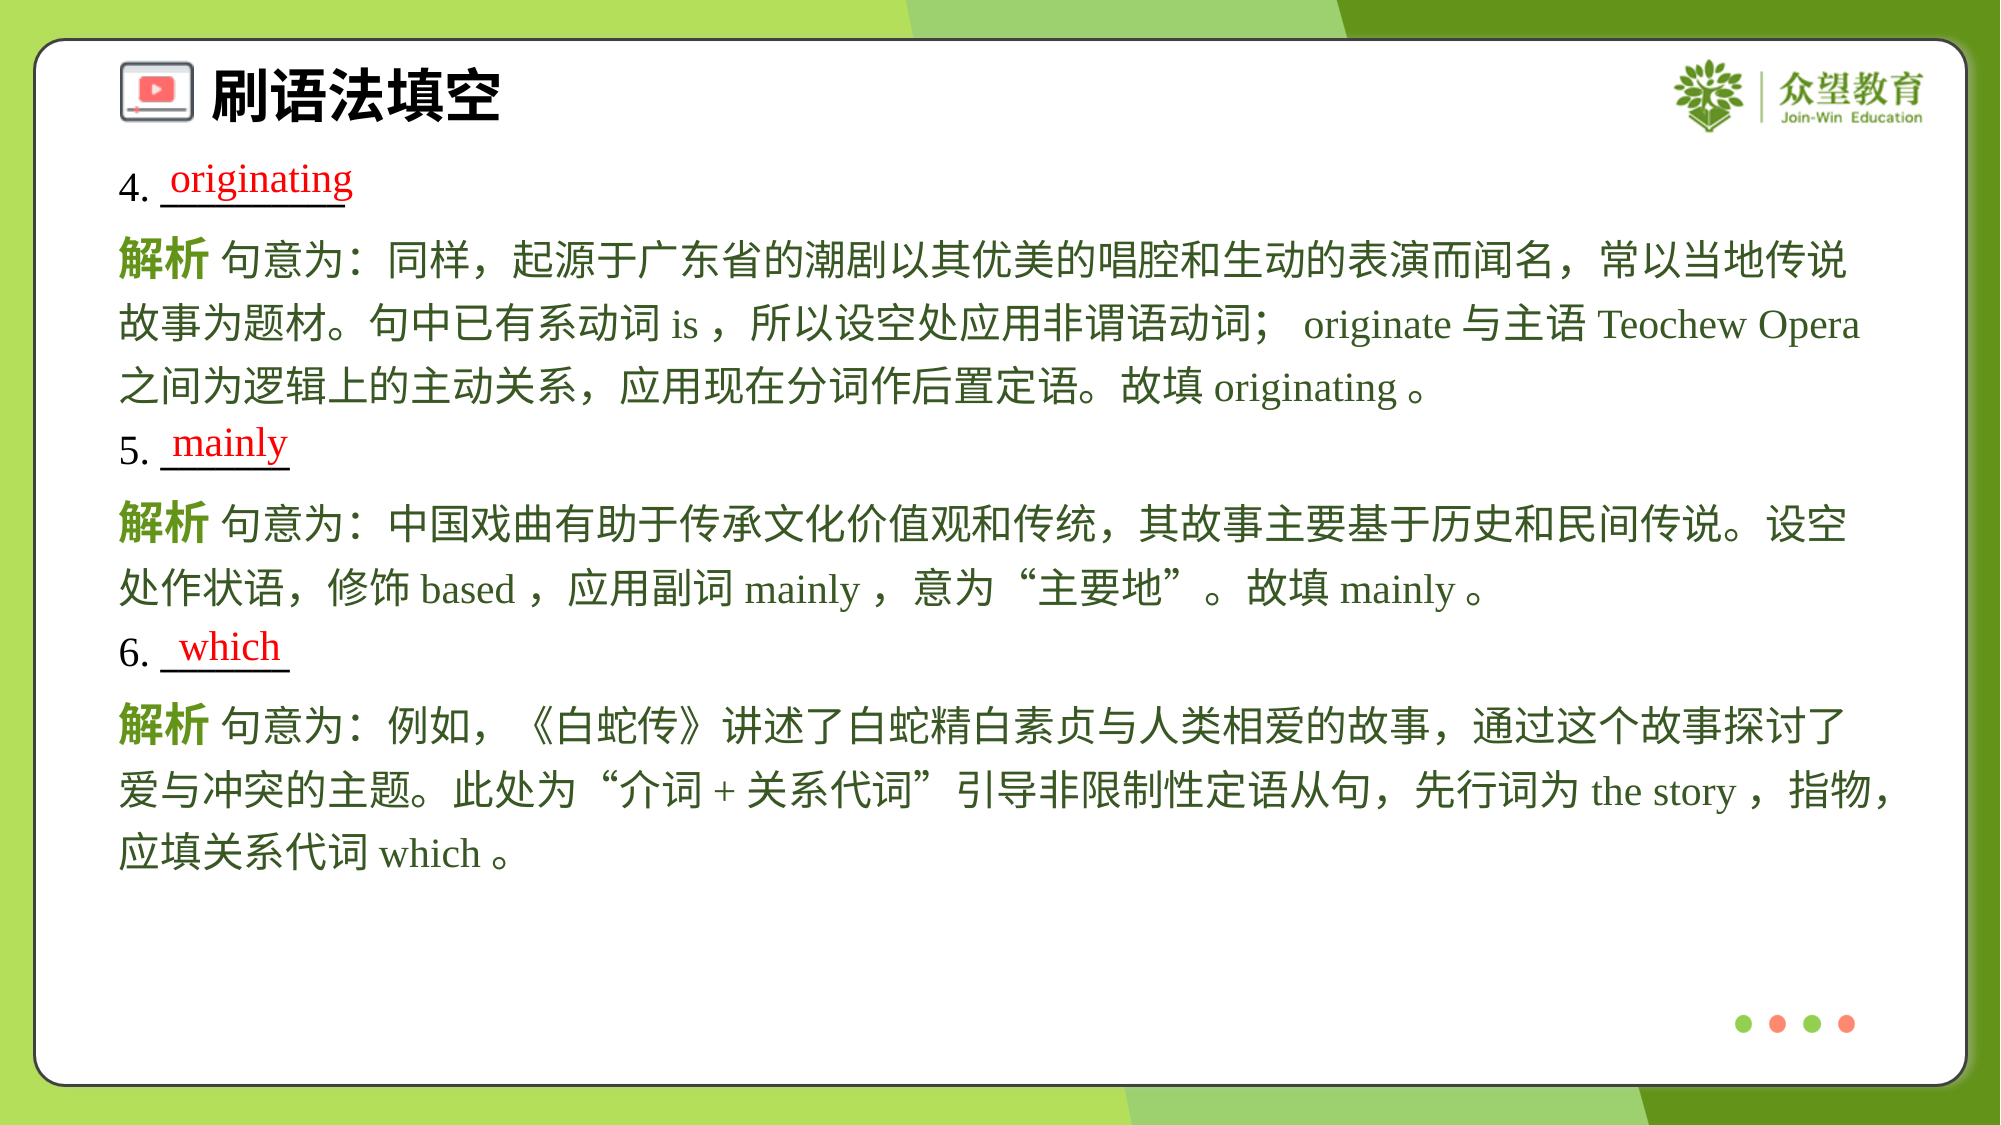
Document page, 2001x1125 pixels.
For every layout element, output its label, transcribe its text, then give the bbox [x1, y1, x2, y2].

text_box 解析 句意为：中国戏曲有助于传承文化价值观和传统，其故事主要基于历史和民间传说。设空处作状语，修饰based，应用副词mainly，意为“主要地”。故填mainly。 [118, 480, 1883, 607]
text_box 6. _______ [118, 612, 1883, 670]
text_box originating [165, 138, 358, 197]
text_box 解析 句意为：例如，《白蛇传》讲述了白蛇精白素贞与人类相爱的故事，通过这个故事探讨了爱与冲突的主题。此处为“介词+关系代词”引导非限制性定语从句，先行词为the story，指物，应填关系代词which。 [118, 682, 1883, 872]
picture [0, 0, 2000, 1125]
text_box 4. __________ [118, 146, 1883, 204]
text_box 5. _______ [118, 410, 1883, 468]
text_box mainly [167, 402, 293, 460]
text_box which [174, 606, 286, 665]
text_box 解析 句意为：同样，起源于广东省的潮剧以其优美的唱腔和生动的表演而闻名，常以当地传说故事为题材。句中已有系动词is，所以设空处应用非谓语动词；originate与主语Teochew Opera之间为逻辑上的主动关系，应用现在分词作后置定语。故填originating。 [118, 215, 1883, 405]
